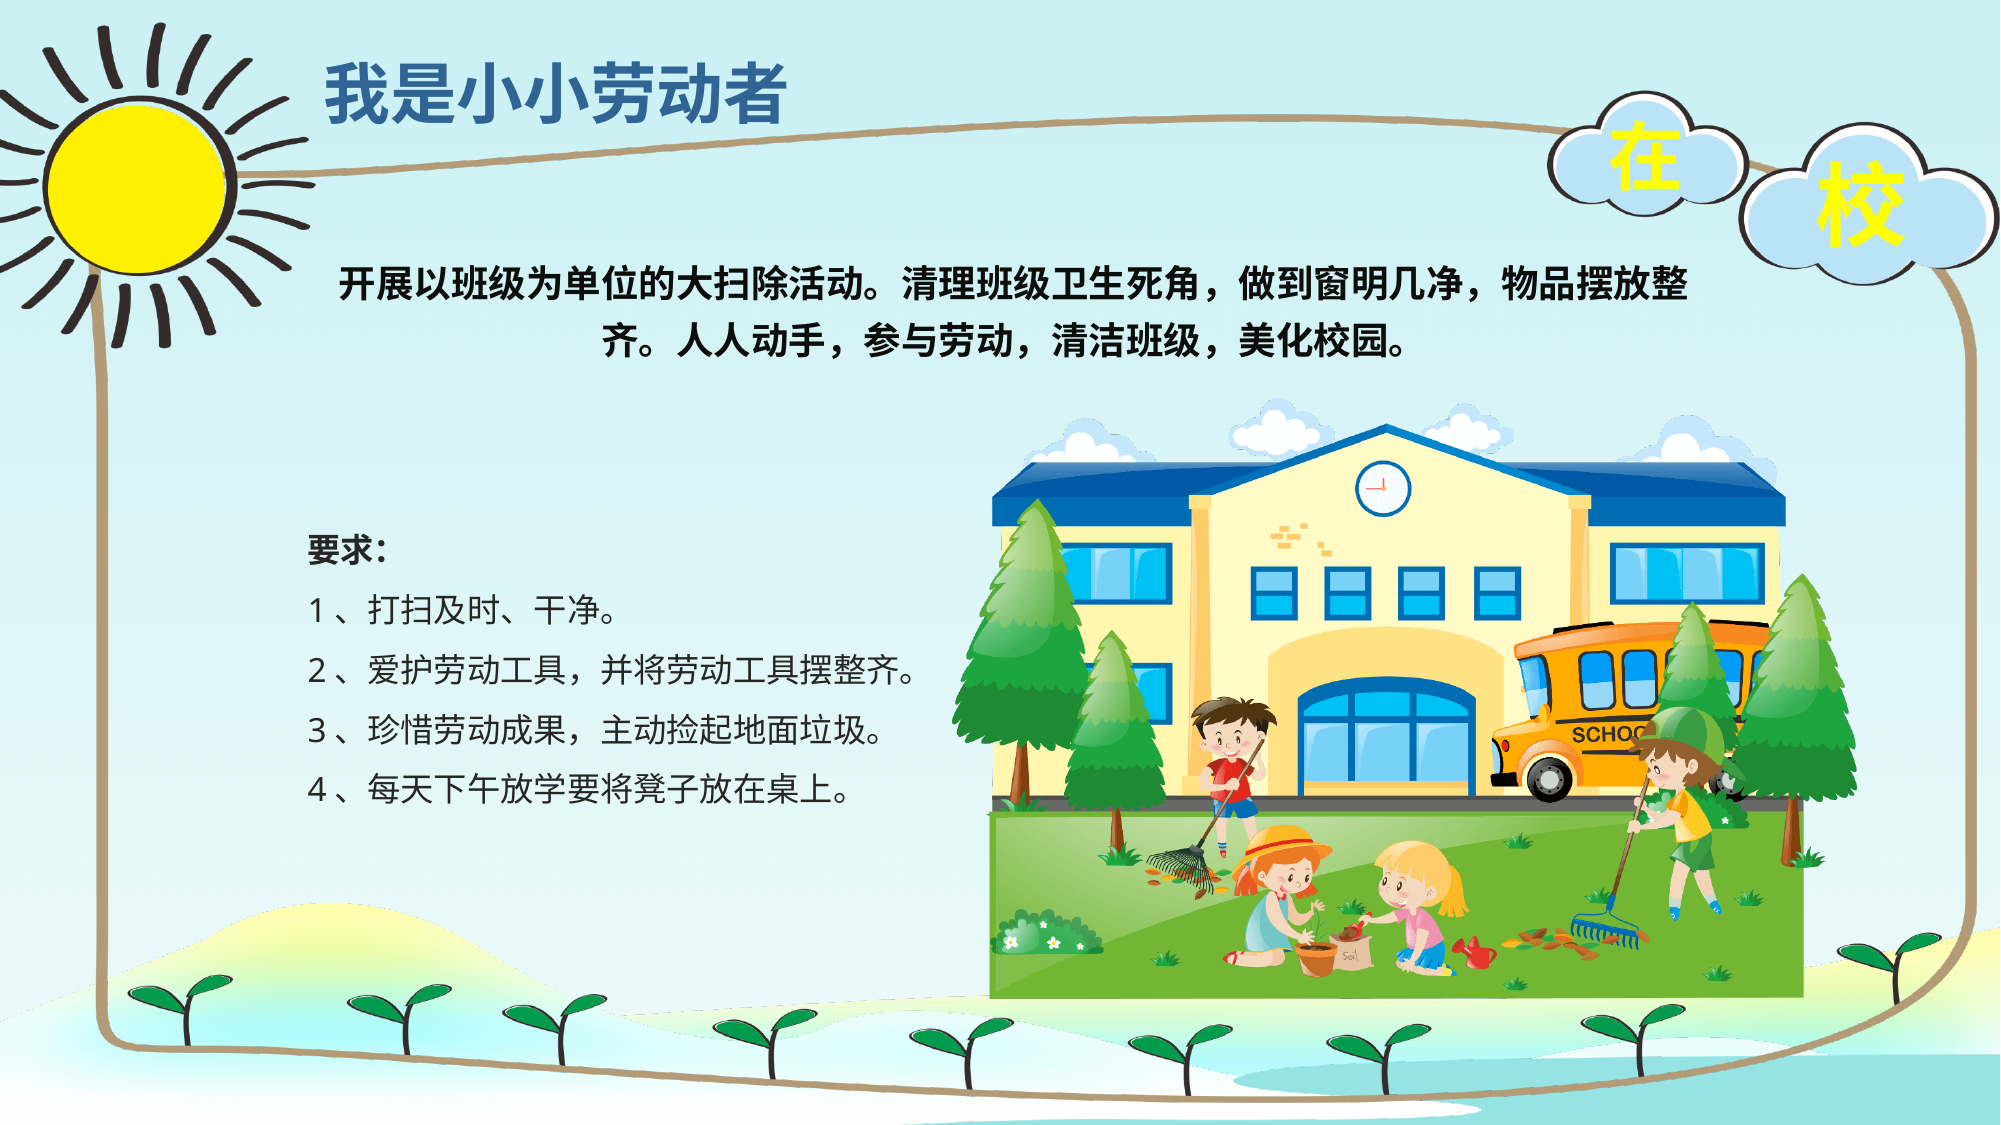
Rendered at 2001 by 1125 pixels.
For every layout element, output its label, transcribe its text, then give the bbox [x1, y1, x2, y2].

text_box 校 [1801, 140, 1919, 266]
text_box 要求： 1、打扫及时、干净。 2、爱护劳动工具，并将劳动工具摆整齐。 3、珍惜劳动成果，主动捡起地面垃圾。 4、每天下午放学要将凳子放在桌上。 [292, 501, 952, 816]
text_box 开展以班级为单位的大扫除活动。清理班级卫生死角，做到窗明几净，物品摆放整齐。人人动手，参与劳动，清洁班级，美化校园。 [319, 241, 1709, 369]
text_box 在 [1578, 102, 1713, 207]
picture [0, 0, 2000, 1125]
text_box 我是小小劳动者 [277, 45, 953, 140]
